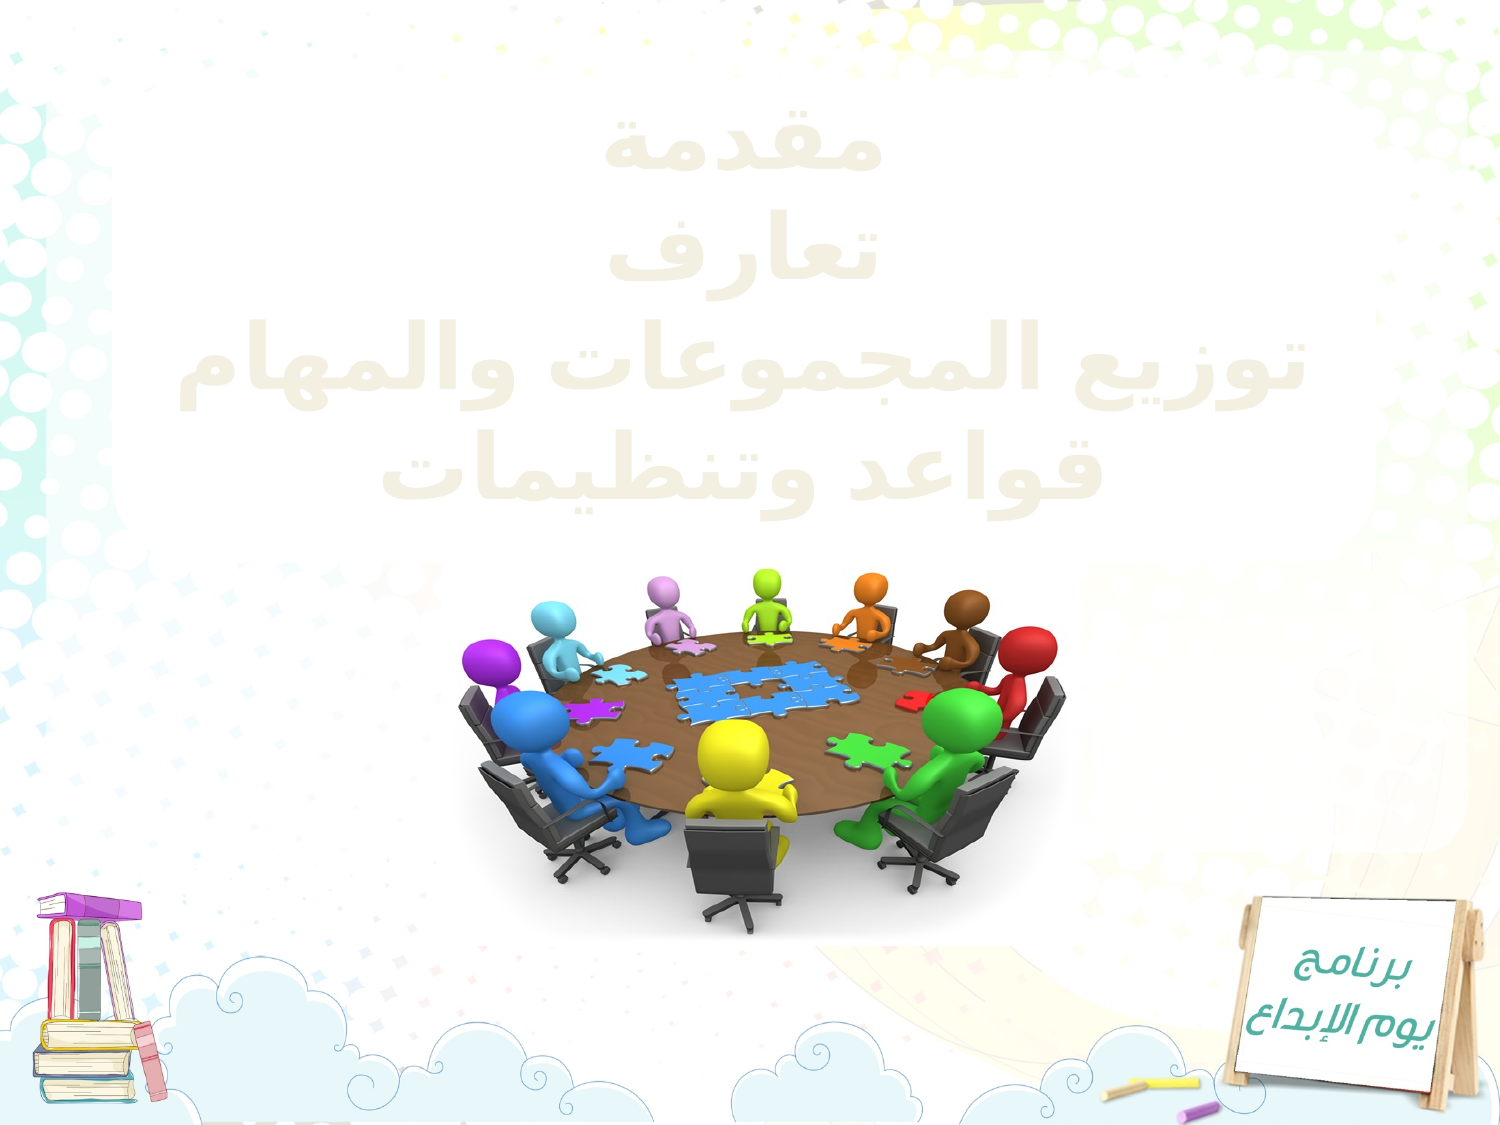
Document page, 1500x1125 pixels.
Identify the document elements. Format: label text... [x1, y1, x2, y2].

text_box مقدمة تعارف توزيع المجموعات والمهام قواعد وتنظيمات [109, 76, 1379, 565]
picture [0, 0, 1500, 1125]
